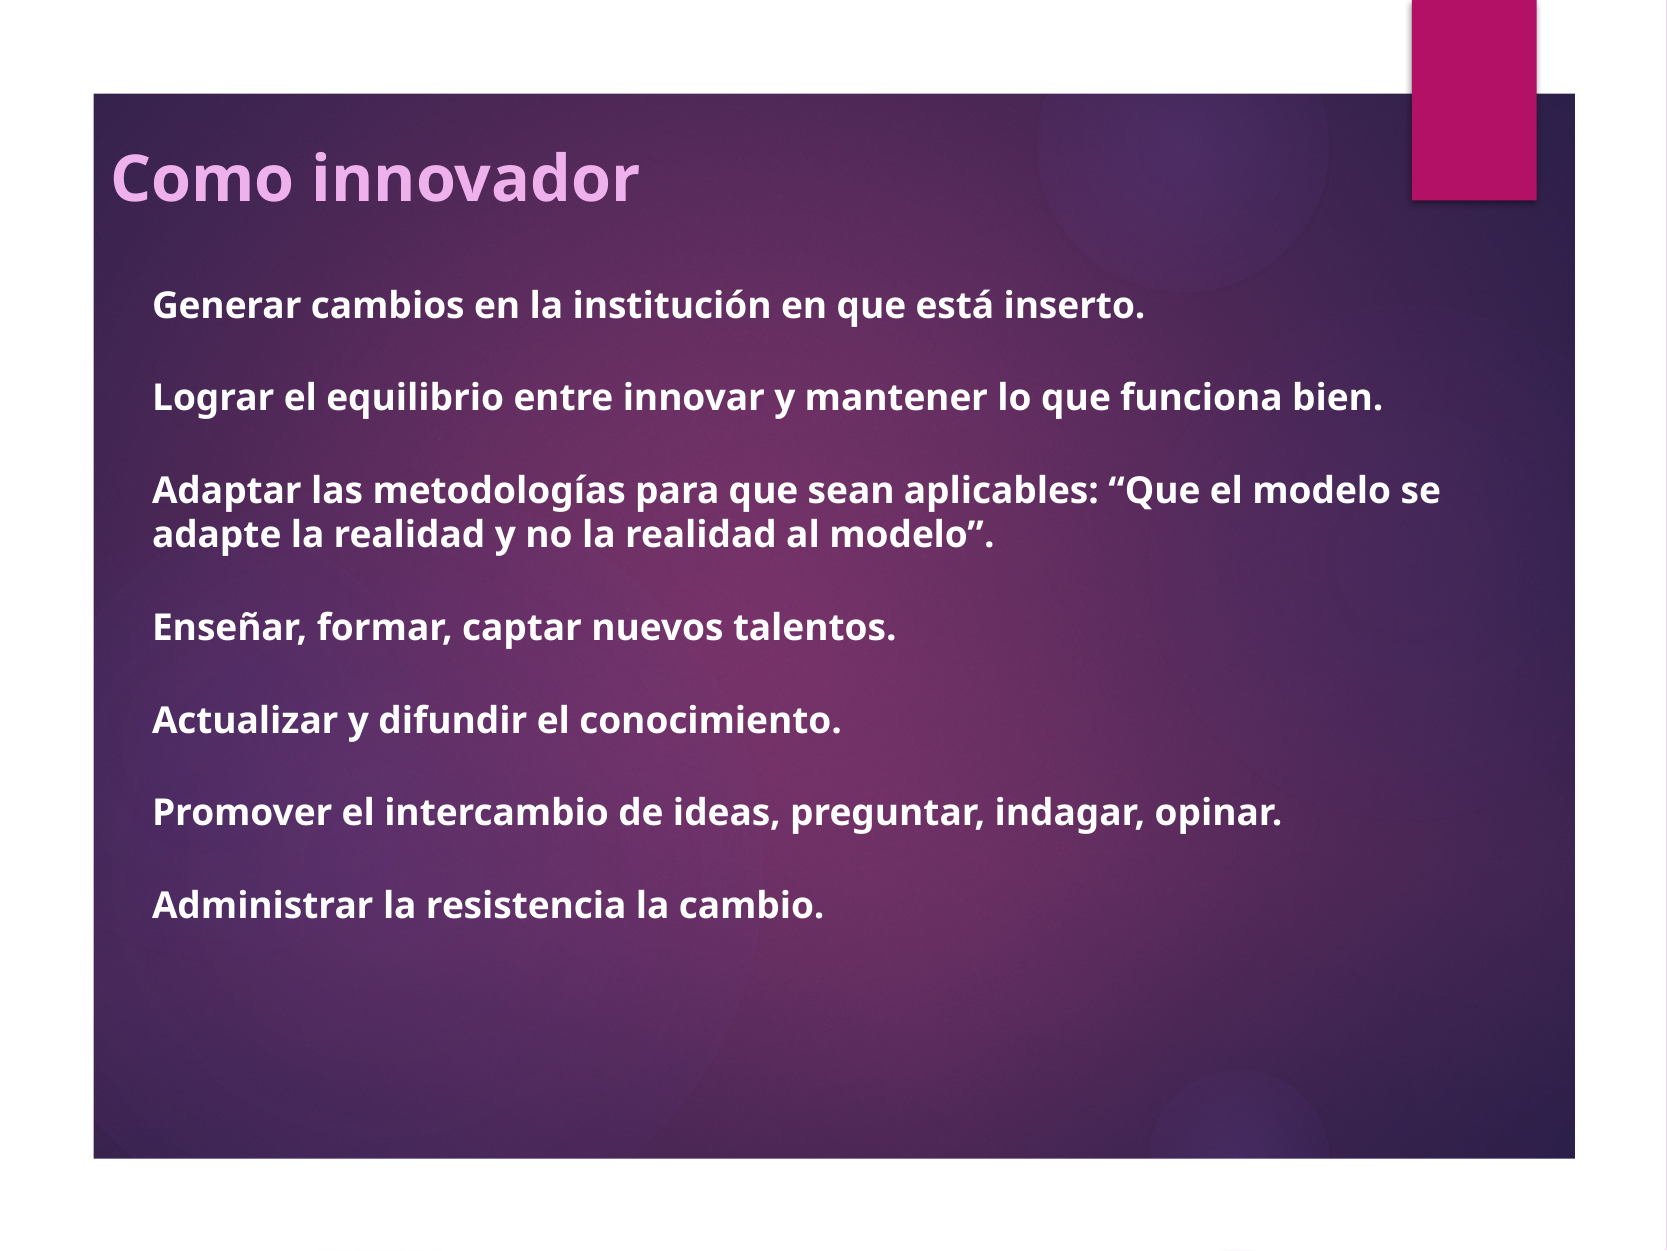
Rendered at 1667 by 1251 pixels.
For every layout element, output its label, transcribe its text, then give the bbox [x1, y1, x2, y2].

title Como innovador [7, 81, 1424, 271]
subtitle Generar cambios en la institución en que está inserto. Lograr el equilibrio entre innovar y mantener lo que funciona bien. Adaptar las metodologías para que sean aplicables: “Que el modelo se adapte la realidad y no la realidad al modelo”. Enseñar, formar, captar nuevos talentos. Actualizar y difundir el conocimiento. Promover el intercambio de ideas, preguntar, indagar, opinar. Administrar la resistencia la cambio. [53, 211, 1590, 1216]
